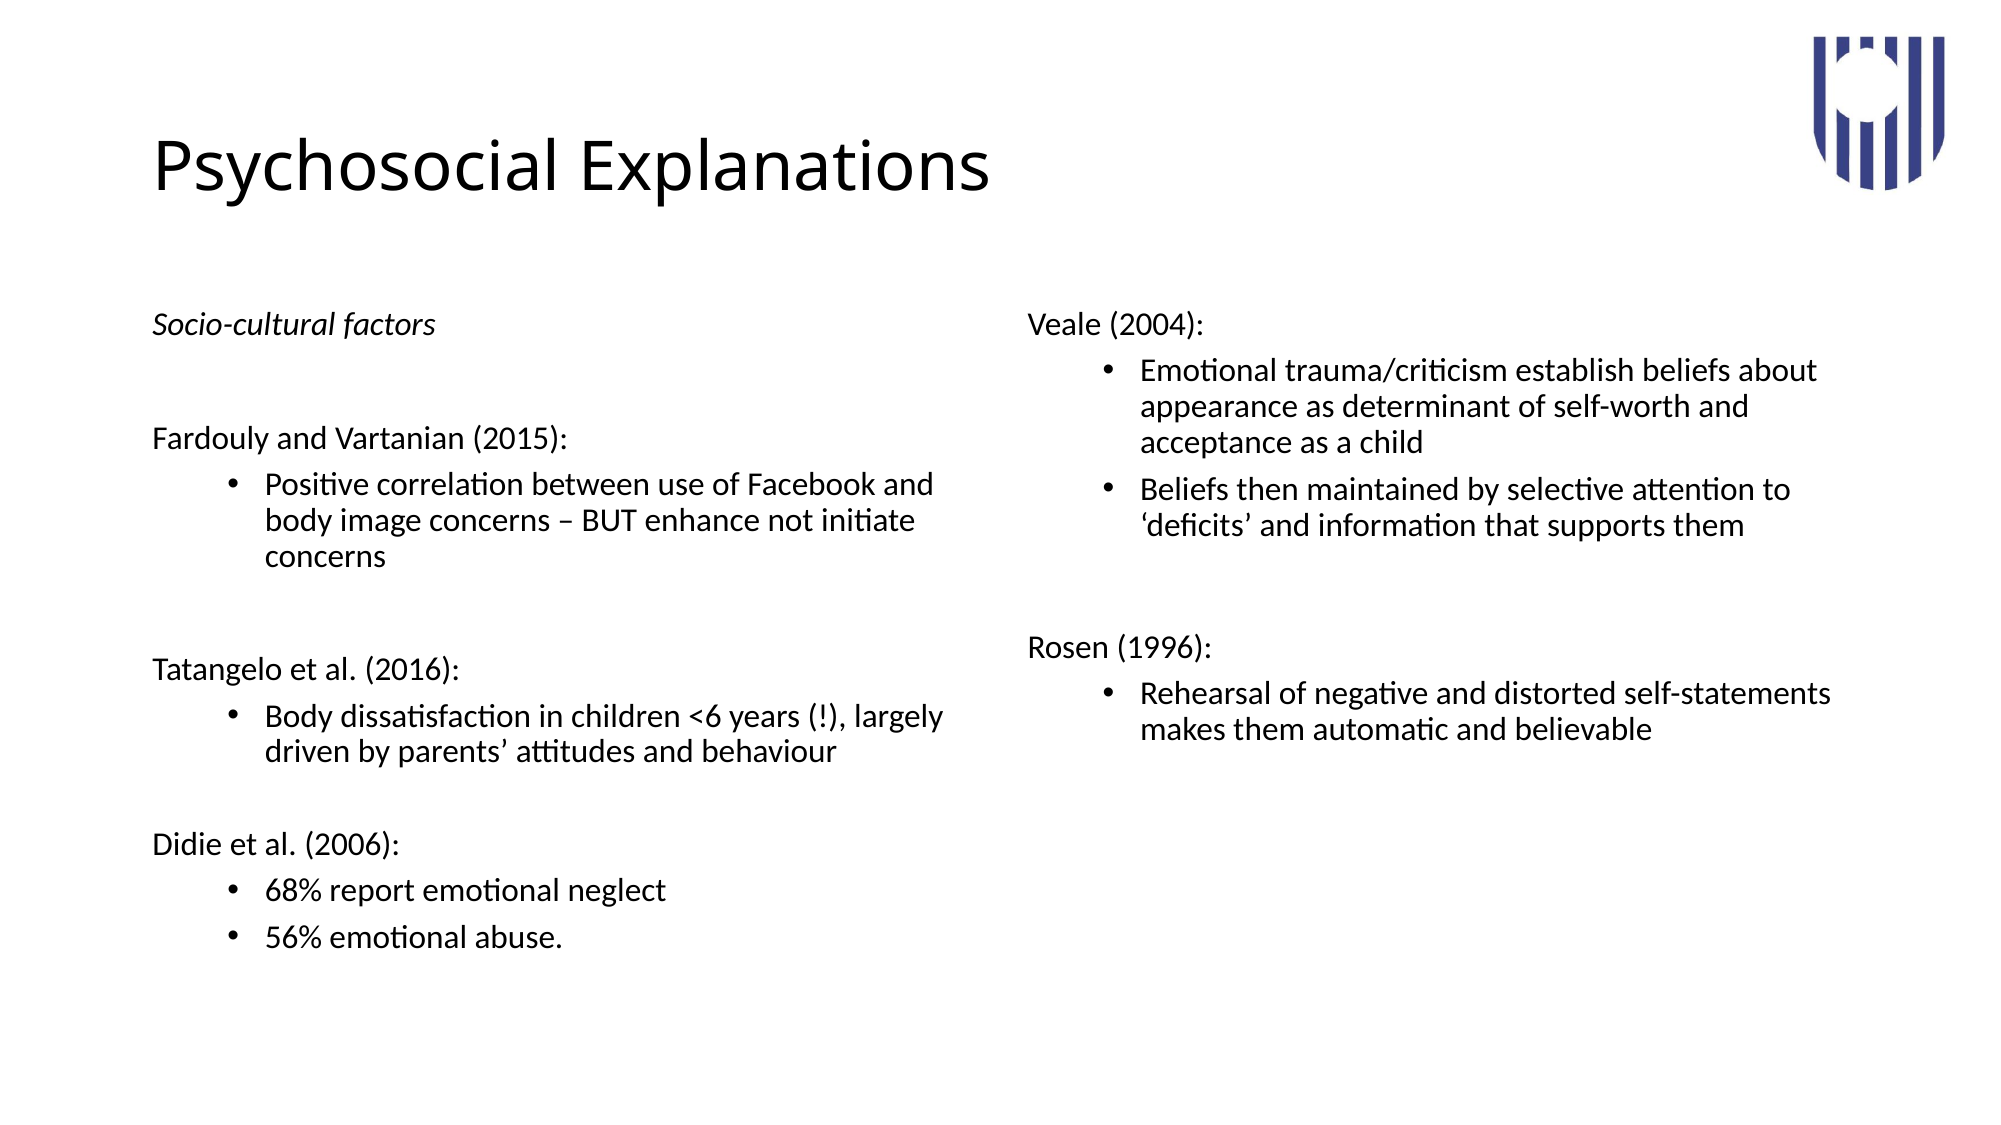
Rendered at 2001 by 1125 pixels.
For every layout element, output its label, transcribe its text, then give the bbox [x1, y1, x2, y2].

picture [1760, 0, 2000, 239]
title Psychosocial Explanations [137, 59, 1863, 278]
list Socio-cultural factors Fardouly and Vartanian (2015): Positive correlation between use of Facebook and body image concerns – BUT enhance not initiate concerns Tatangelo et al. (2016): Body dissatisfaction in children <6 years (!), largely driven by parents’ attitudes and behaviour Didie et al. (2006): 68% report emotional neglect 56% emotional abuse. [137, 299, 988, 1014]
list Veale (2004): Emotional trauma/criticism establish beliefs about appearance as determinant of self-worth and acceptance as a child Beliefs then maintained by selective attention to ‘deficits’ and information that supports them Rosen (1996): Rehearsal of negative and distorted self-statements makes them automatic and believable [1012, 299, 1863, 1014]
